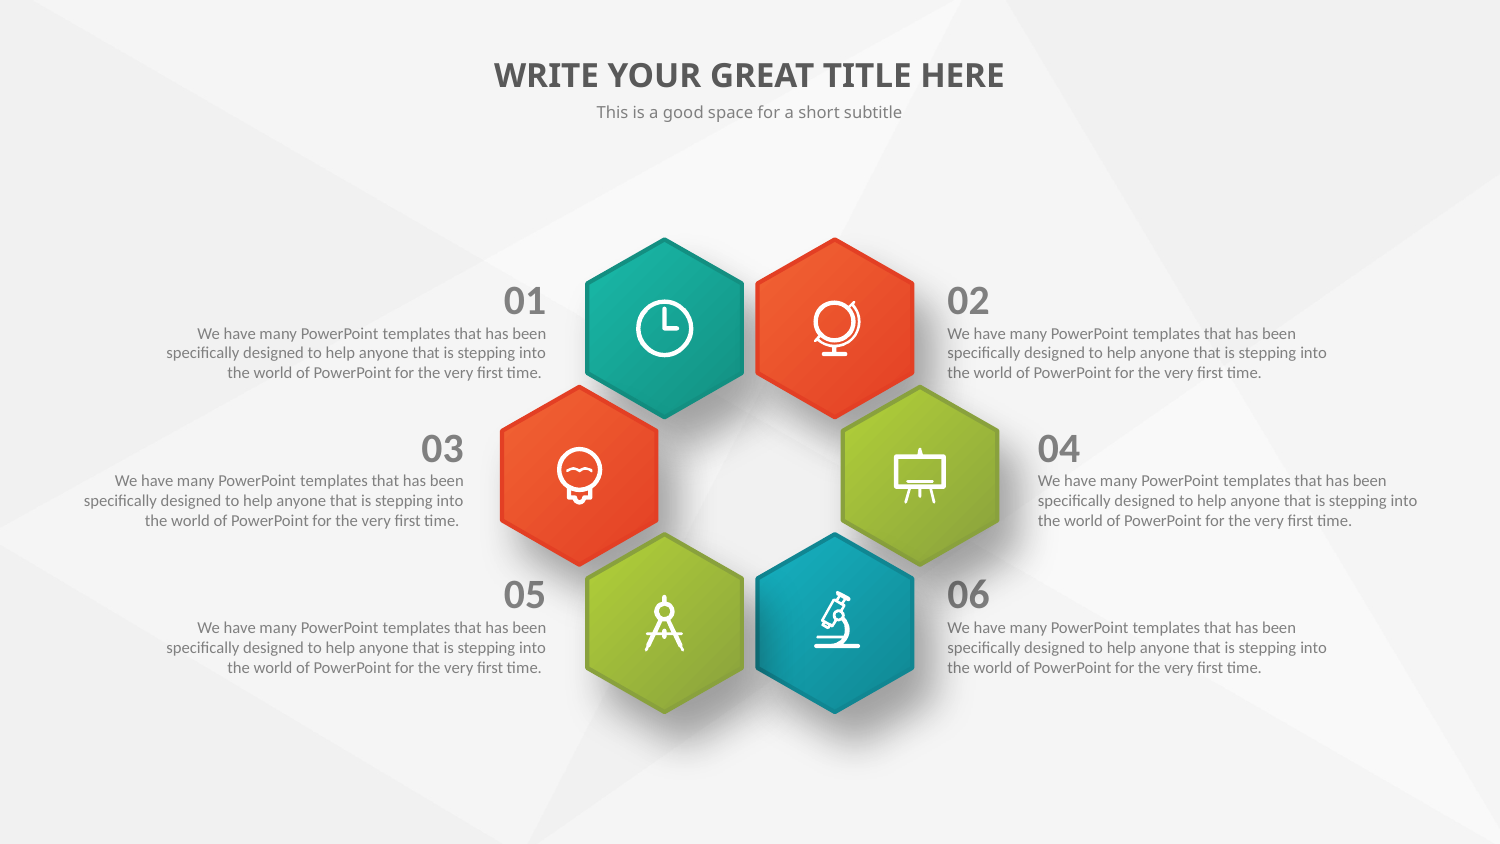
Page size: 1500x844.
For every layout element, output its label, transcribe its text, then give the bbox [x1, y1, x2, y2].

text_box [501, 386, 657, 565]
text_box 04 We have many PowerPoint templates that has been specifically designed to help anyone that is stepping into the world of PowerPoint for the very first time. [1038, 420, 1443, 531]
text_box 02 We have many PowerPoint templates that has been specifically designed to help anyone that is stepping into the world of PowerPoint for the very first time. [947, 272, 1353, 383]
text_box 05 We have many PowerPoint templates that has been specifically designed to help anyone that is stepping into the world of PowerPoint for the very first time. [141, 567, 547, 678]
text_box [842, 386, 998, 565]
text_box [757, 533, 913, 713]
text_box 01 We have many PowerPoint templates that has been specifically designed to help anyone that is stepping into the world of PowerPoint for the very first time. [141, 272, 547, 383]
text_box 06 We have many PowerPoint templates that has been specifically designed to help anyone that is stepping into the world of PowerPoint for the very first time. [961, 567, 1353, 678]
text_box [586, 533, 743, 713]
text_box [757, 239, 913, 418]
picture [0, 0, 1500, 844]
text_box This is a good space for a short subtitle [581, 94, 918, 130]
text_box WRITE YOUR GREAT TITLE HERE [479, 47, 1021, 102]
text_box 03 We have many PowerPoint templates that has been specifically designed to help anyone that is stepping into the world of PowerPoint for the very first time. [58, 420, 464, 531]
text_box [586, 239, 743, 418]
